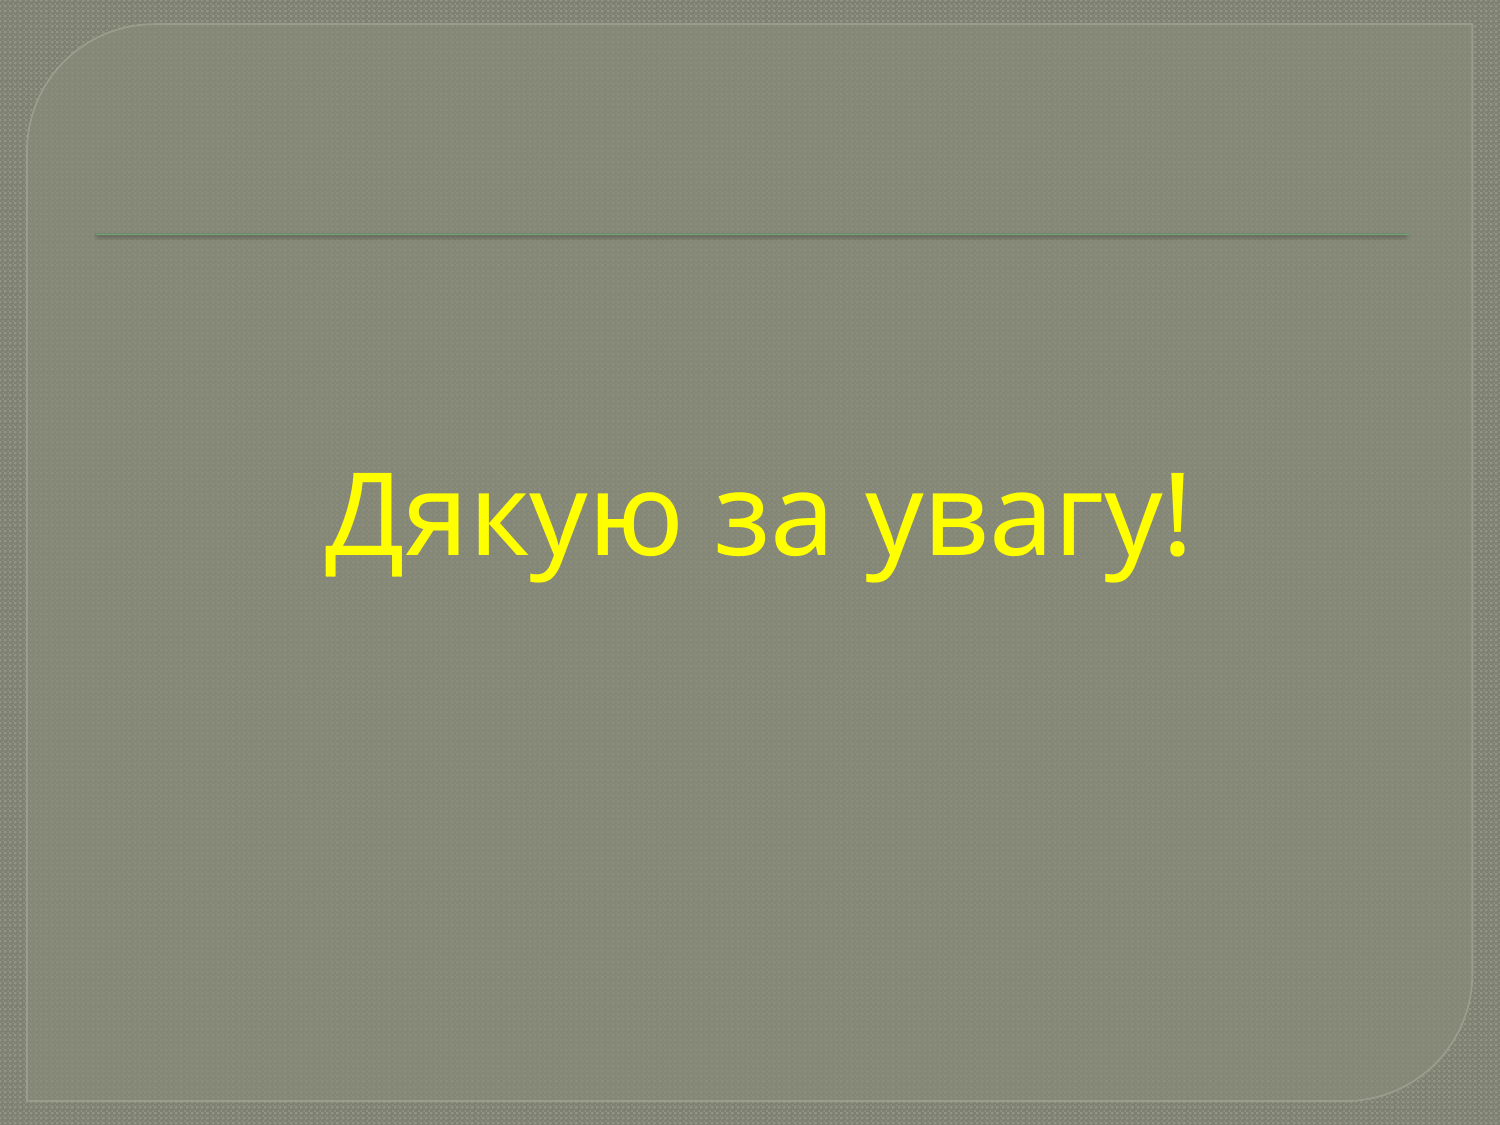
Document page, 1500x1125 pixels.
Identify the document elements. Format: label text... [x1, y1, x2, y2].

title Дякую за увагу! [5, 432, 1500, 587]
